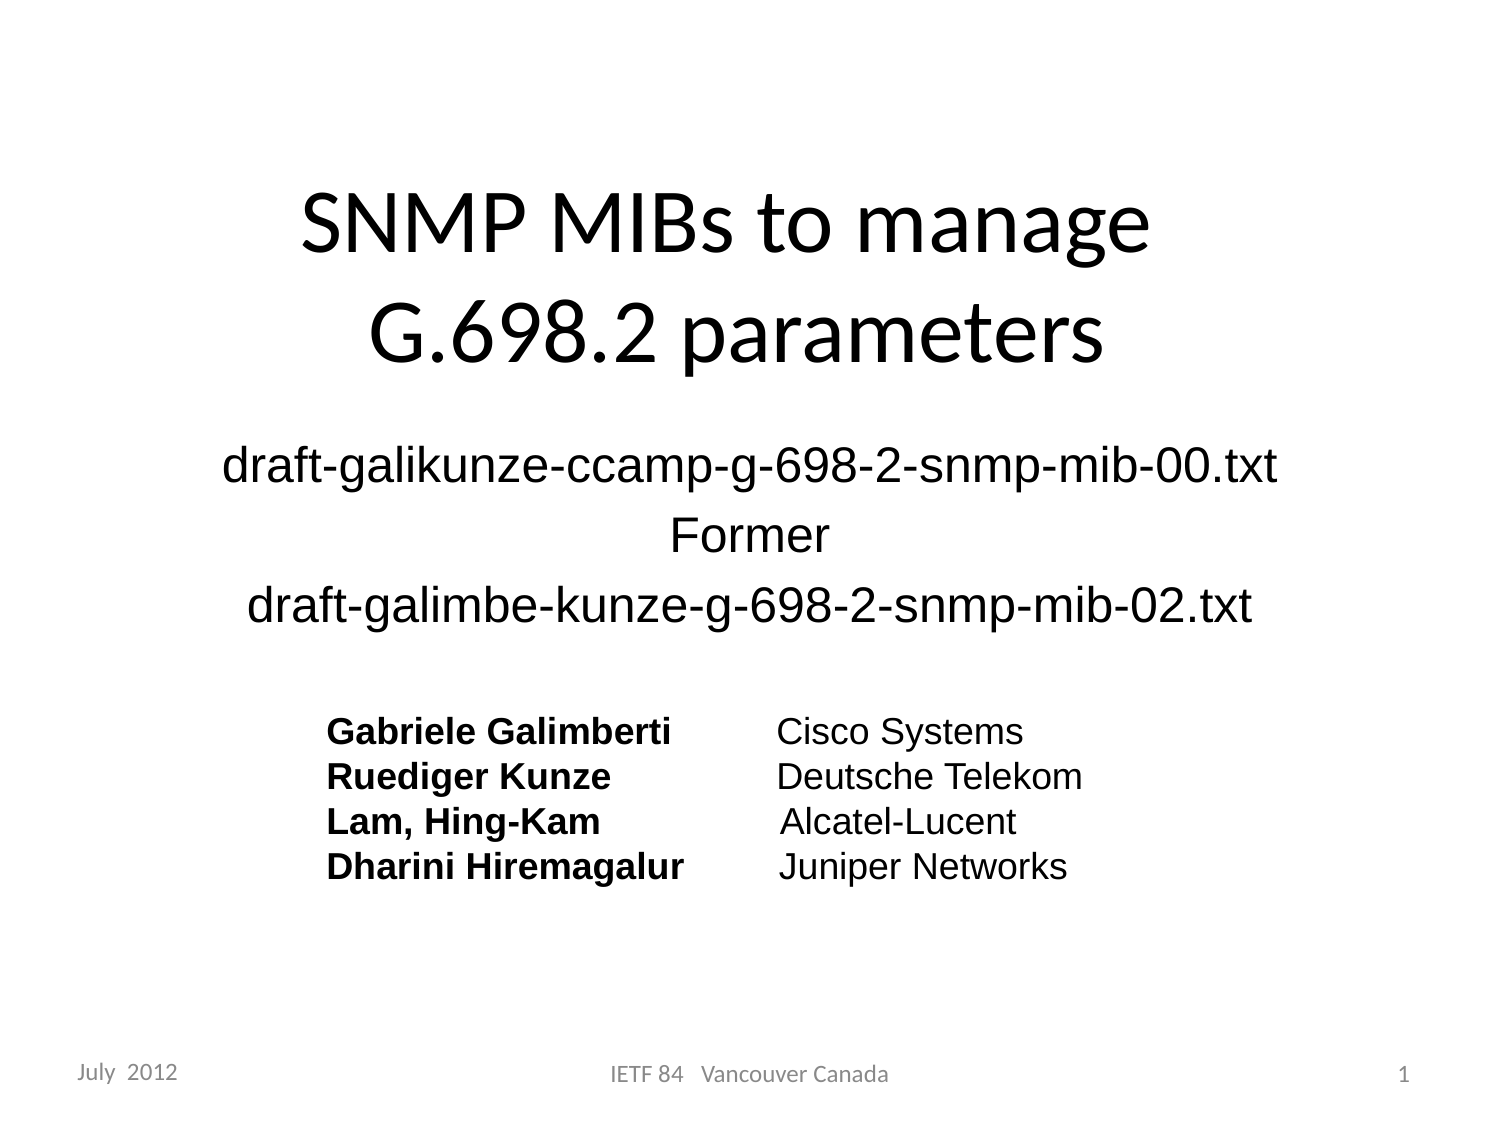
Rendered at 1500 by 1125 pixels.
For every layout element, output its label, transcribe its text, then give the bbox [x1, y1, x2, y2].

slide_number 1 [1074, 1042, 1425, 1103]
subtitle draft-galikunze-ccamp-g-698-2-snmp-mib-00.txt Former draft-galimbe-kunze-g-698-2-snmp-mib-02.txt [74, 424, 1426, 526]
text_box Gabriele Galimberti Cisco Systems Ruediger Kunze Deutsche Telekom Lam, Hing-Kam Alcatel-Lucent Dharini Hiremagalur Juniper Networks [311, 699, 1225, 895]
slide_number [62, 1040, 413, 1100]
title SNMP MIBs to manage G.698.2 parameters [99, 149, 1376, 392]
footer IETF 84 Vancouver Canada [512, 1042, 988, 1103]
